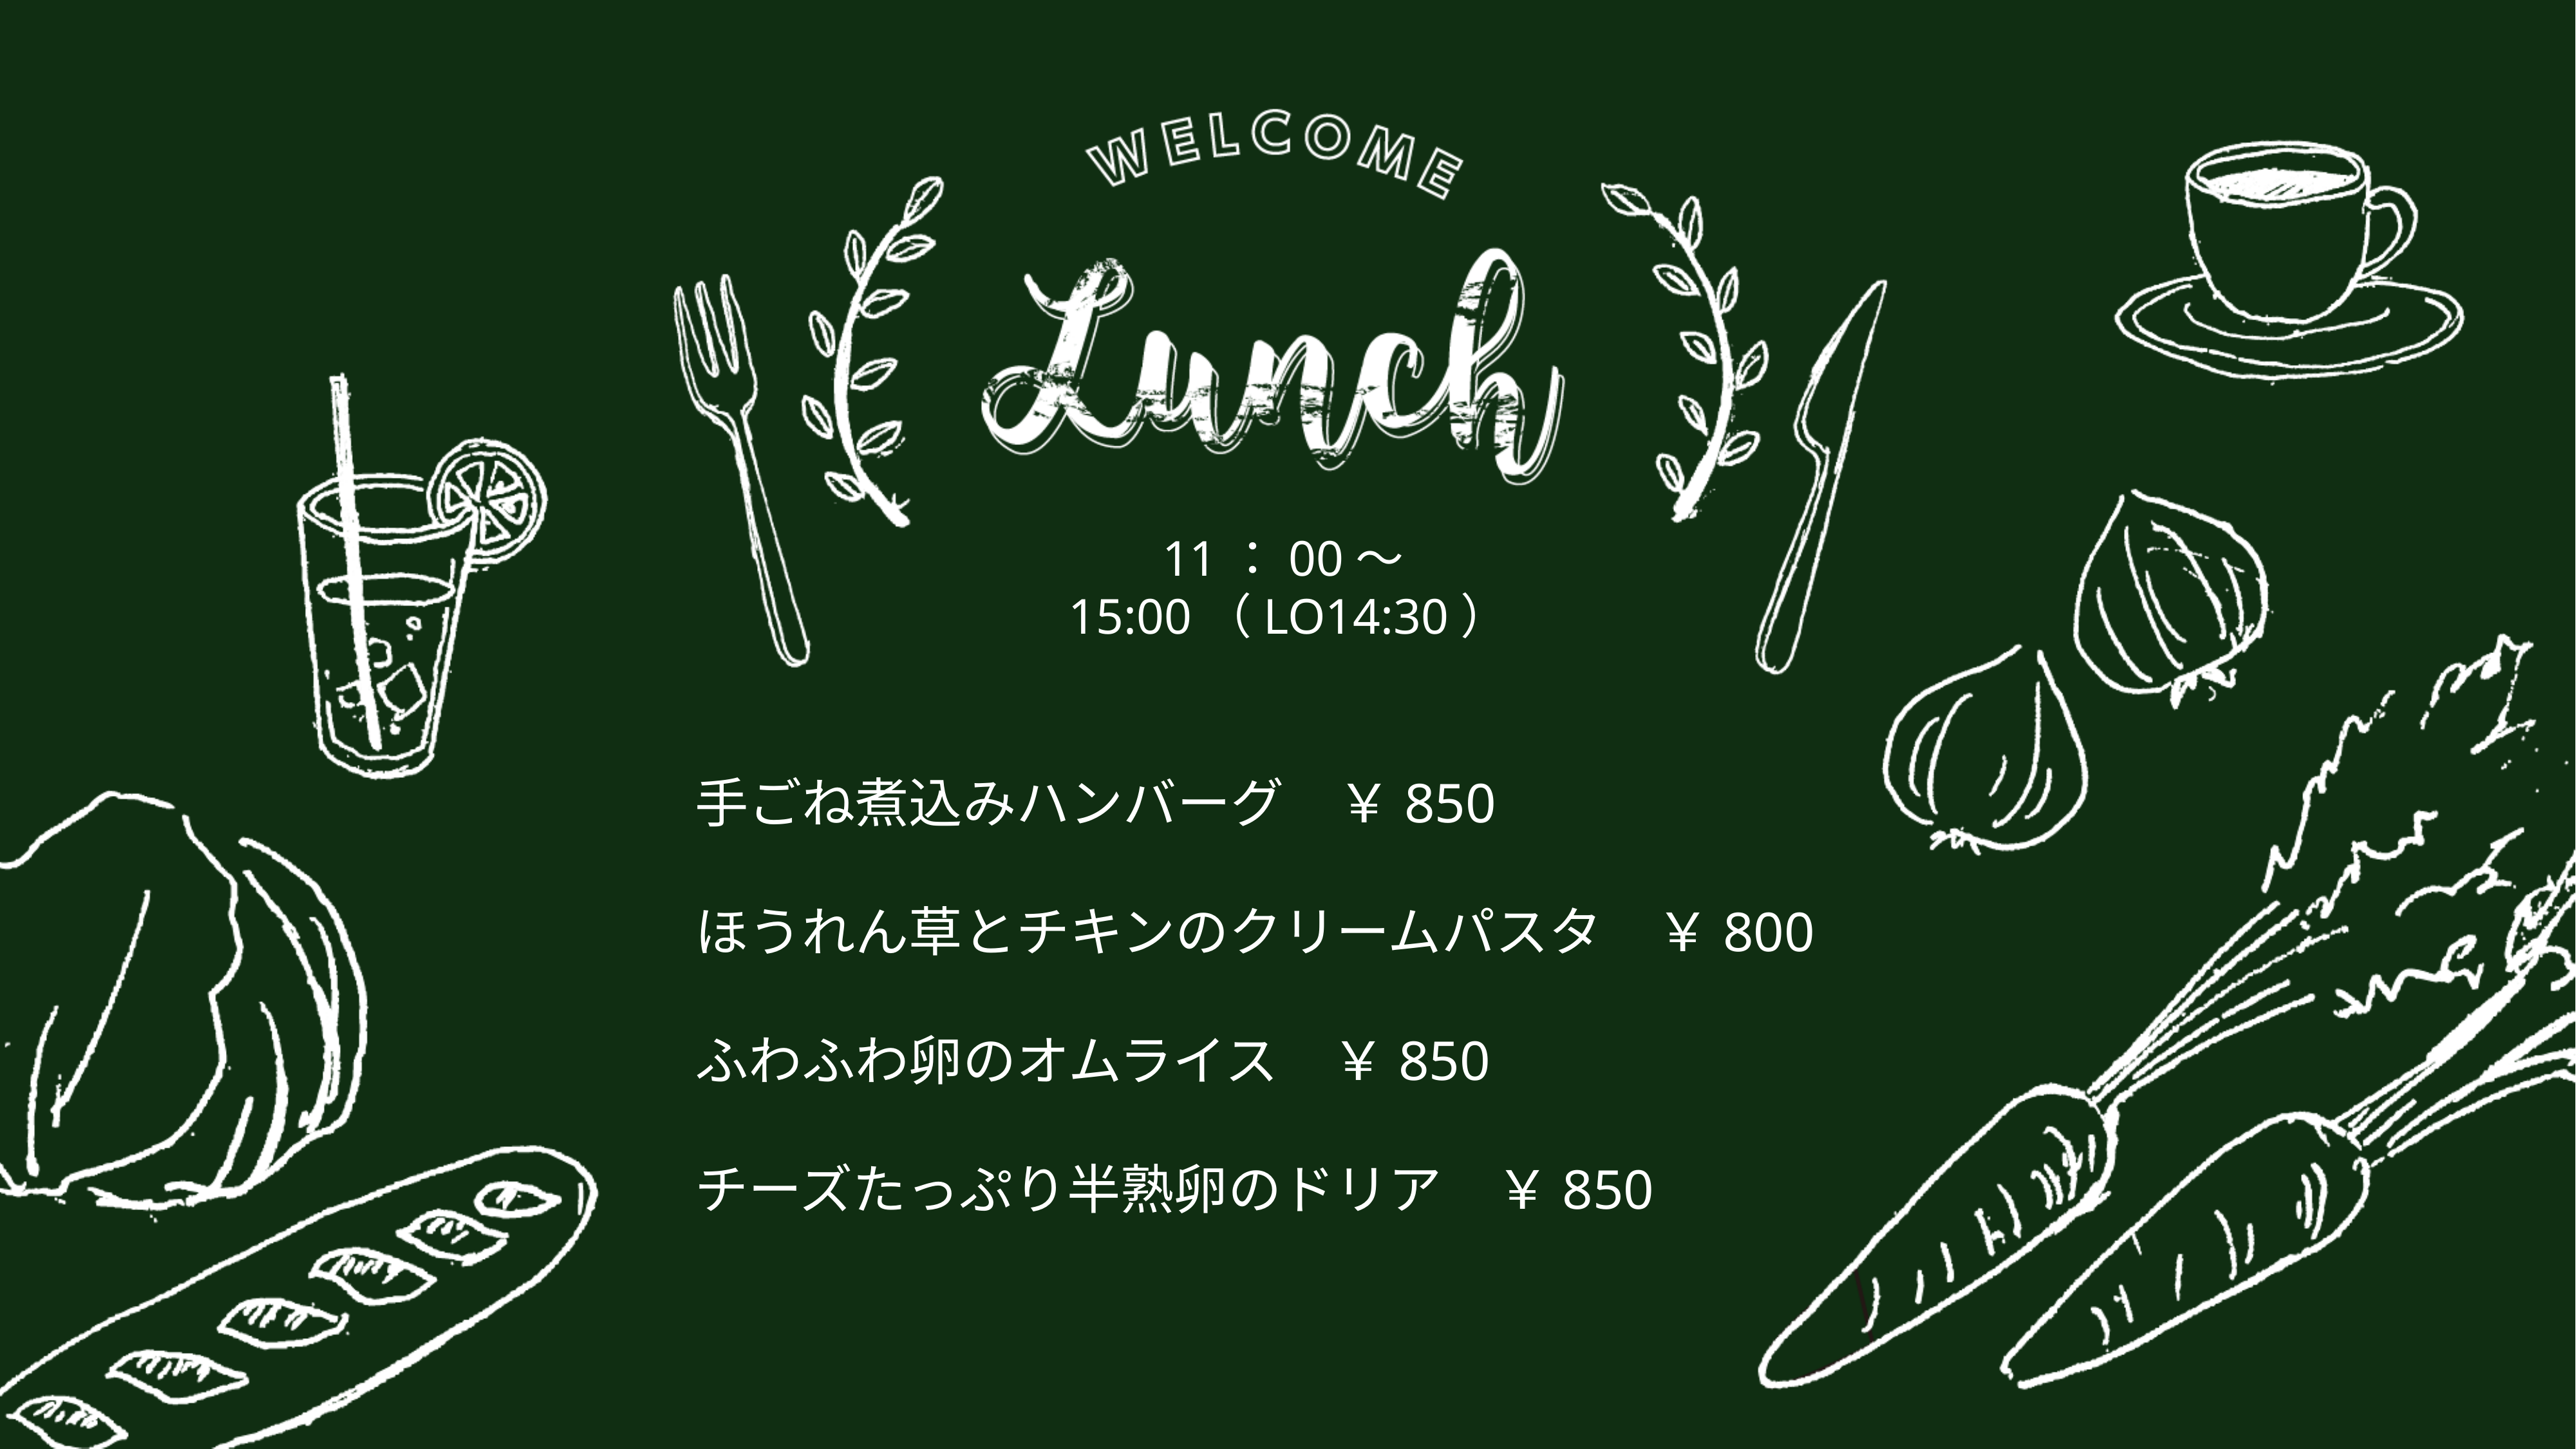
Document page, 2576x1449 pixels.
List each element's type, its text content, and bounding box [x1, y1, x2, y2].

text_box 手ごね煮込みハンバーグ ￥850 ほうれん草とチキンのクリームパスタ ￥800 ふわふわ卵のオムライス ￥850 チーズたっぷり半熟卵のドリア ￥850 [685, 700, 1831, 1225]
picture [0, 0, 2575, 1449]
text_box 11：00〜15:00（LO14:30） [966, 523, 1612, 649]
